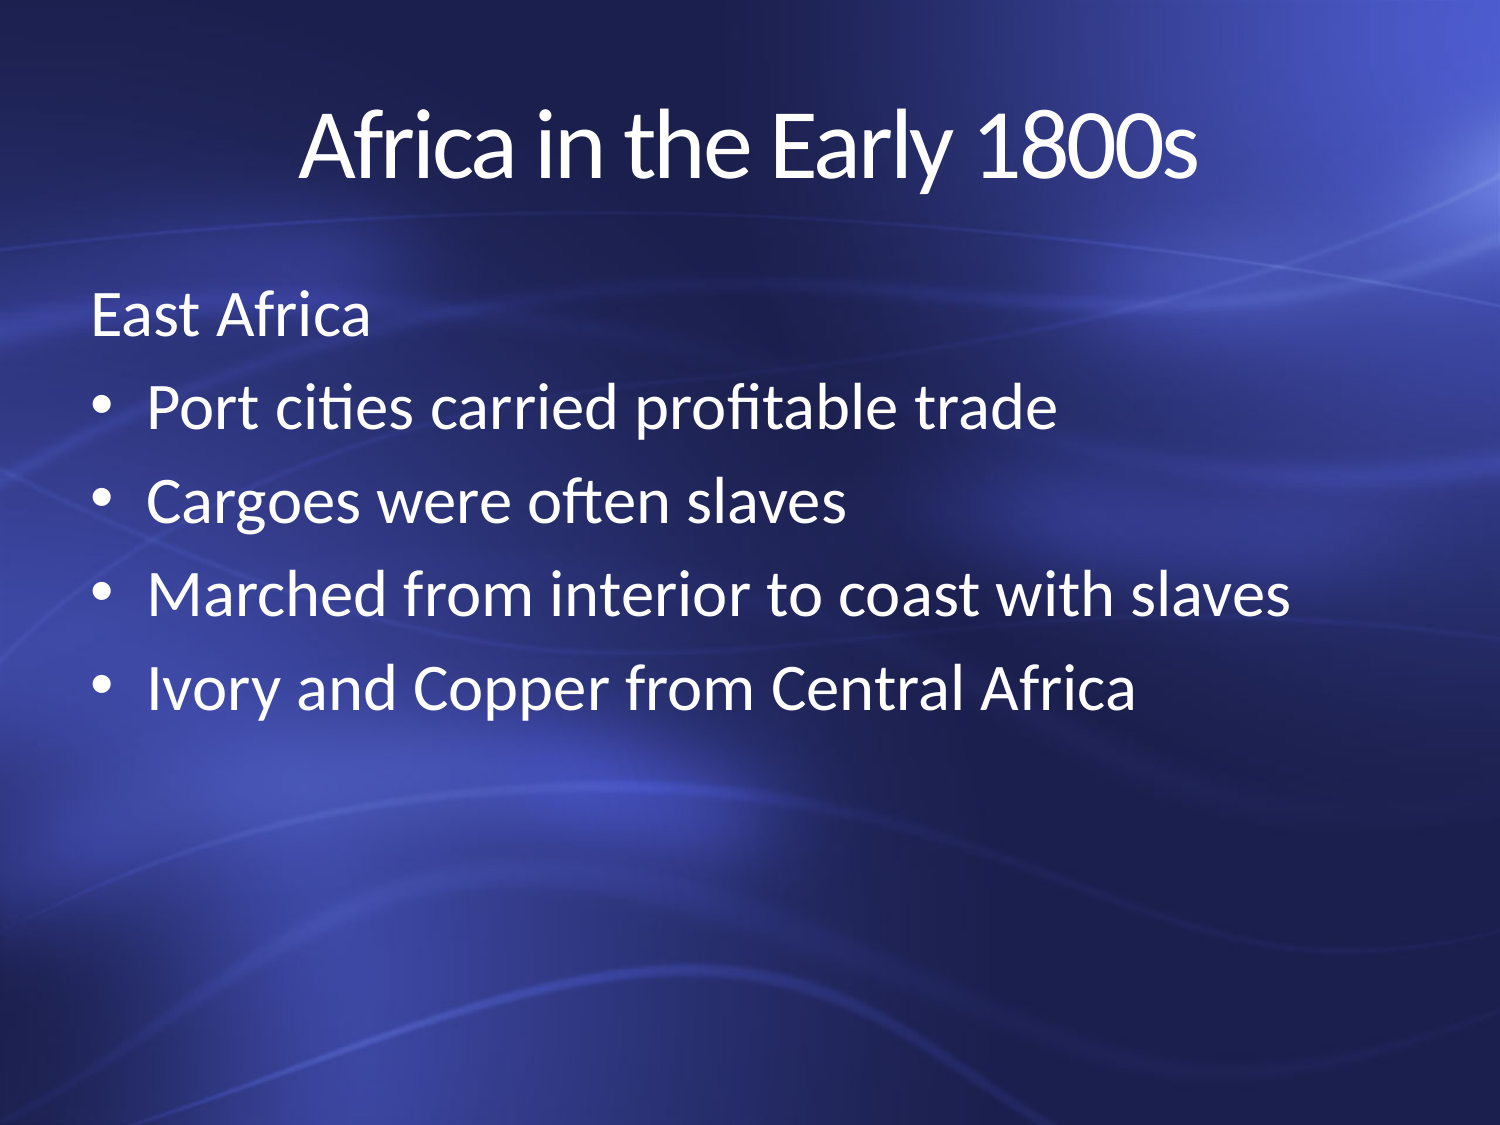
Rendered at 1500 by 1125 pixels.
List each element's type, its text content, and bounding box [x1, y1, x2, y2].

picture [0, 0, 1500, 1125]
title Africa in the Early 1800s [75, 45, 1425, 233]
list East Africa Port cities carried profitable trade Cargoes were often slaves Marched from interior to coast with slaves Ivory and Copper from Central Africa [75, 262, 1425, 1005]
